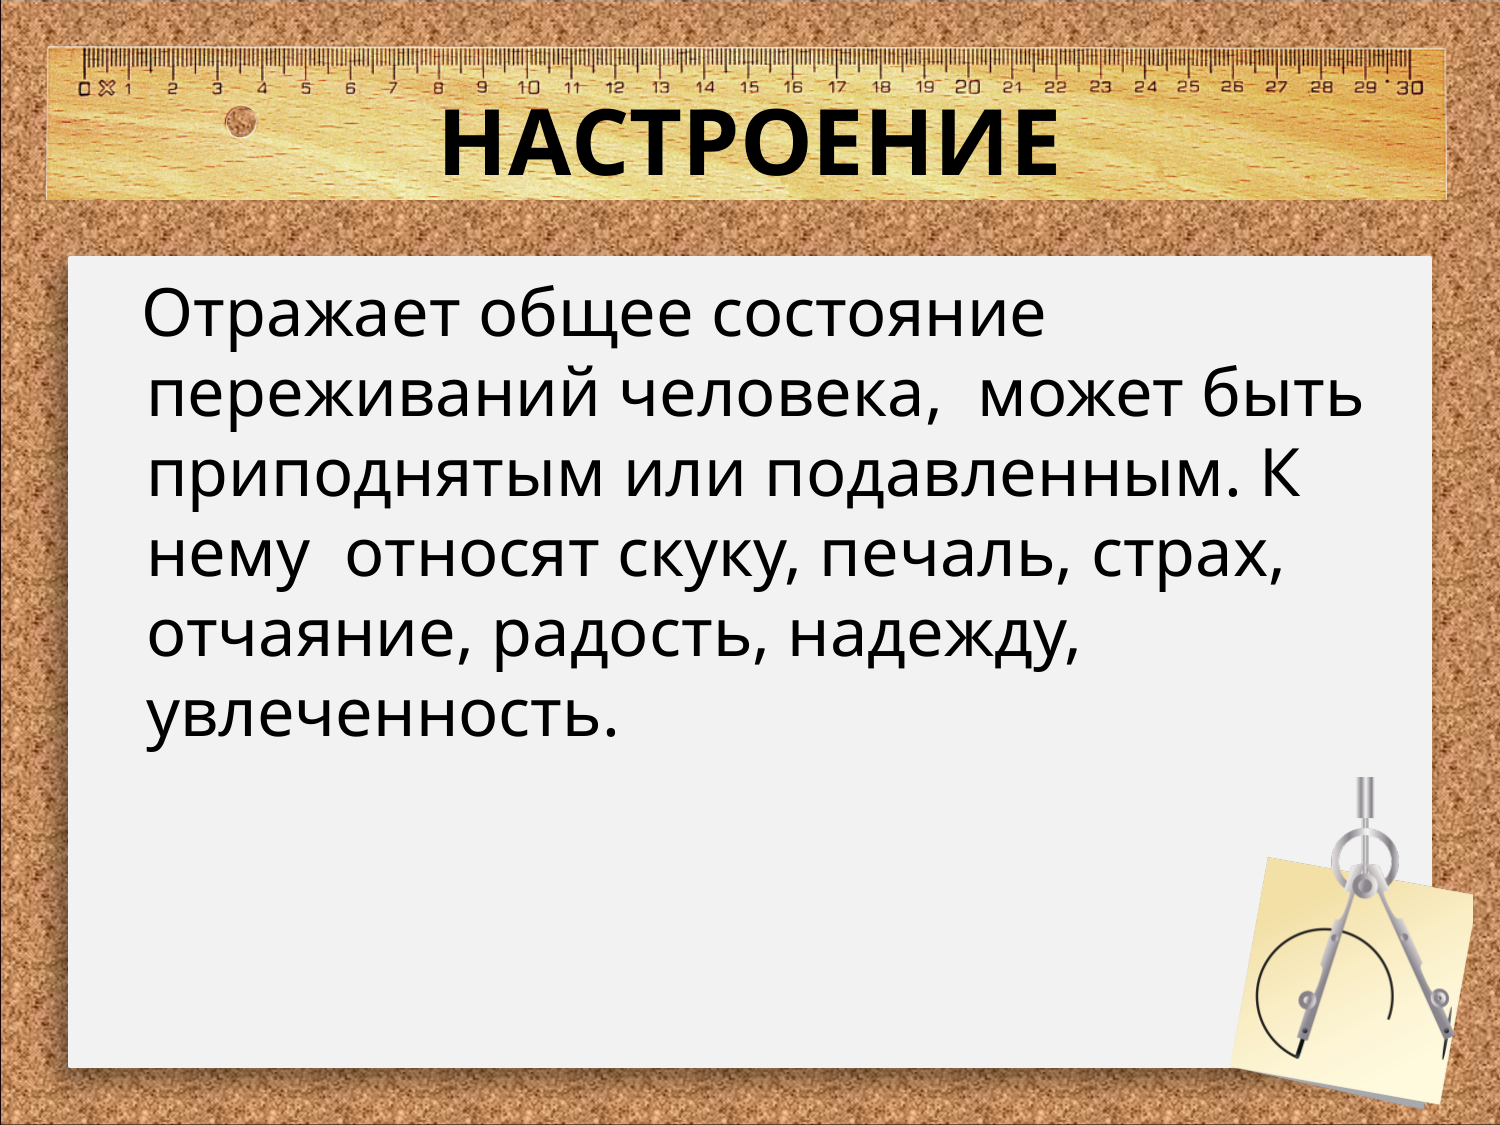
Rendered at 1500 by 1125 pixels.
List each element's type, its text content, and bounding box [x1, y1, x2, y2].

title НАСТРОЕНИЕ [74, 44, 1426, 233]
list Отражает общее состояние переживаний человека, может быть приподнятым или подавленным. К нему относят скуку, печаль, страх, отчаяние, радость, надежду, увлеченность. [74, 262, 1426, 1006]
picture [0, 0, 1500, 1125]
